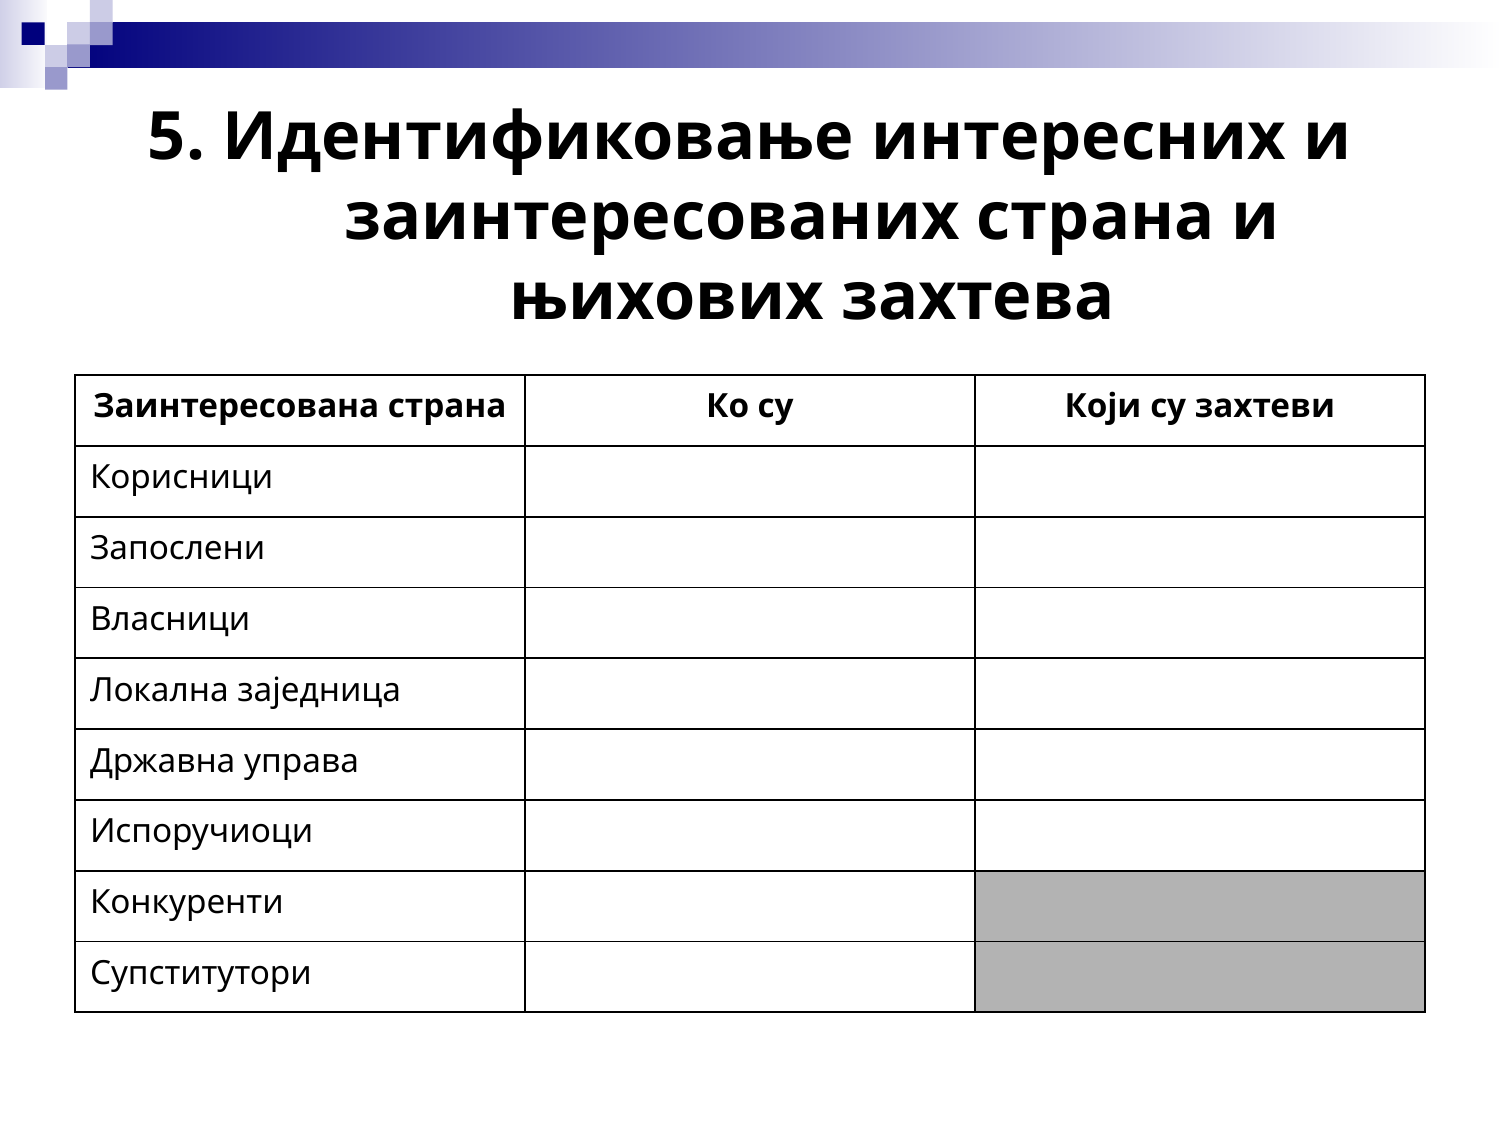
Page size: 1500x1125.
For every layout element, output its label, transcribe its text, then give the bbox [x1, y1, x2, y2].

title 5. Идентификовање интересних и заинтересованих страна и њихових захтева [74, 99, 1426, 326]
table_cell [526, 801, 974, 870]
table_cell Супститутори [76, 942, 524, 1011]
table_cell [526, 447, 974, 516]
table_cell [526, 518, 974, 587]
table_cell Корисници [76, 447, 524, 516]
table_cell [976, 942, 1424, 1011]
table_cell [526, 588, 974, 657]
table_cell [976, 801, 1424, 870]
table_header Заинтересована страна [76, 376, 524, 445]
table_cell Локална заједница [76, 659, 524, 728]
table_header Који су захтеви [976, 376, 1424, 445]
table_cell Државна управа [76, 730, 524, 799]
table_cell Испоручиоци [76, 801, 524, 870]
table_cell Конкуренти [76, 872, 524, 941]
table_cell [526, 872, 974, 941]
table_cell [976, 872, 1424, 941]
table_cell Запослени [76, 518, 524, 587]
table_cell [976, 730, 1424, 799]
table_cell [976, 588, 1424, 657]
table_cell Власници [76, 588, 524, 657]
table_cell [526, 942, 974, 1011]
table_cell [526, 659, 974, 728]
table_cell [976, 518, 1424, 587]
table_cell [976, 659, 1424, 728]
table_cell [526, 730, 974, 799]
table_cell [976, 447, 1424, 516]
table_header Ко су [526, 376, 974, 445]
